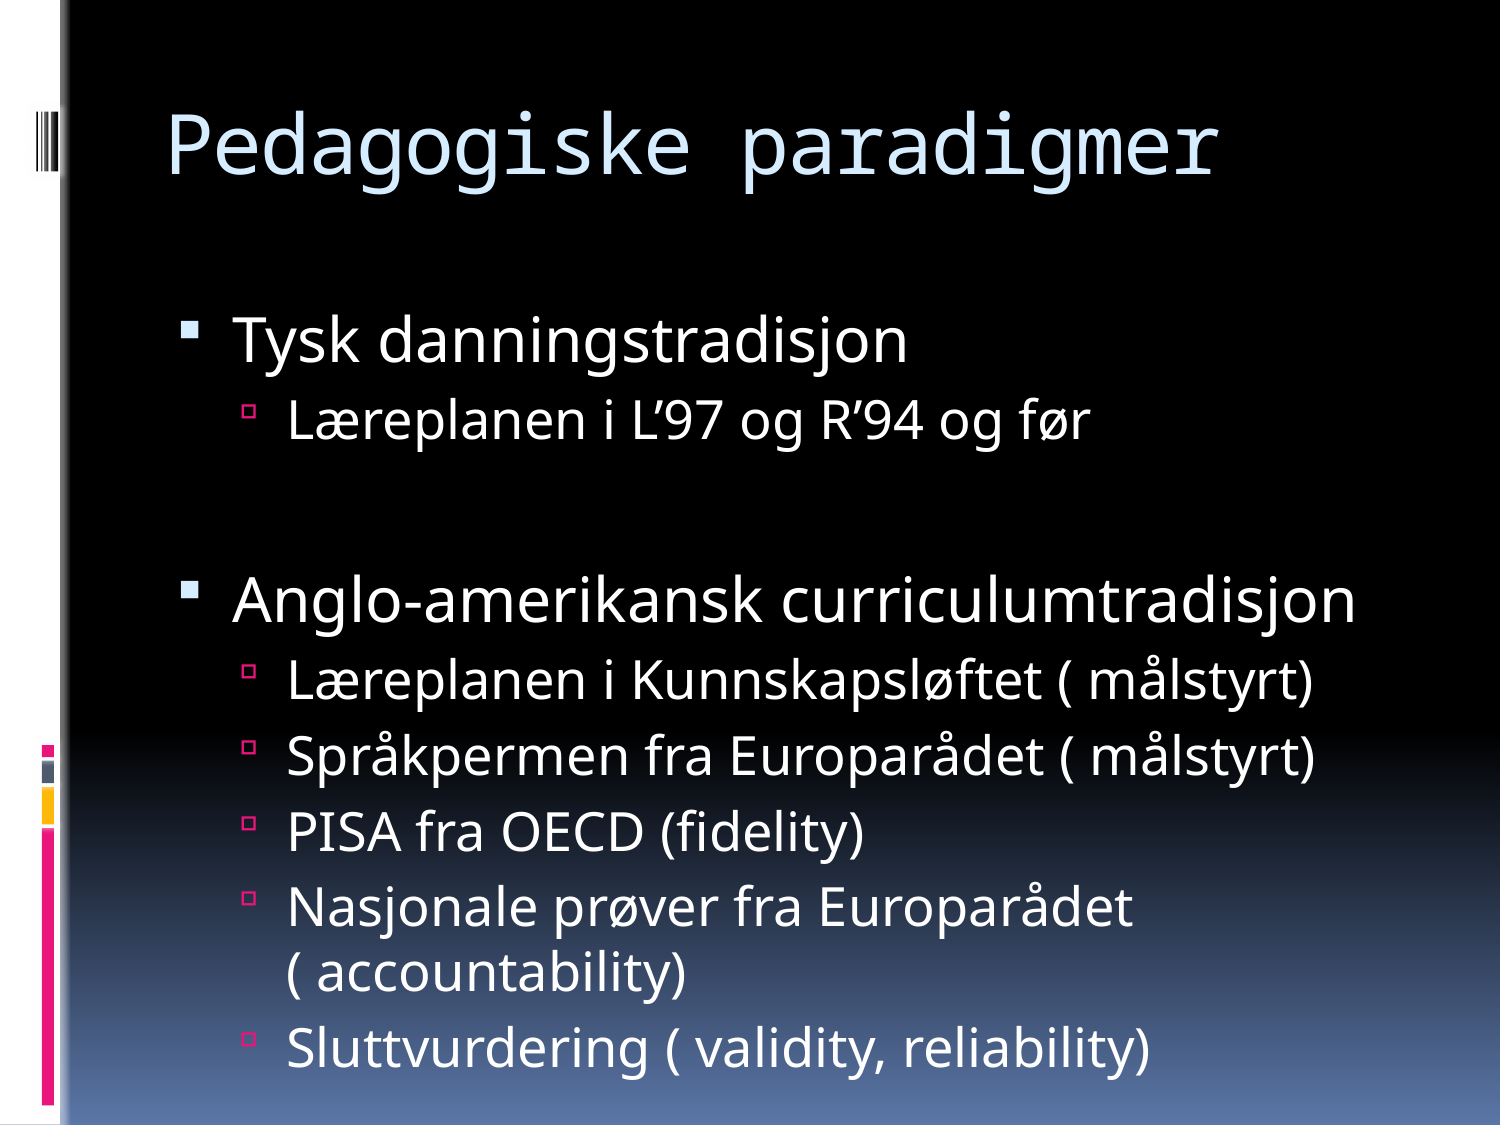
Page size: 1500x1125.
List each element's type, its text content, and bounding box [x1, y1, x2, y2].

list Tysk danningstradisjon Læreplanen i L’97 og R’94 og før Anglo-amerikansk curriculumtradisjon Læreplanen i Kunnskapsløftet ( målstyrt) Språkpermen fra Europarådet ( målstyrt) PISA fra OECD (fidelity) Nasjonale prøver fra Europarådet ( accountability) Sluttvurdering ( validity, reliability) [150, 292, 1425, 1043]
title Pedagogiske paradigmer [150, 83, 1425, 234]
